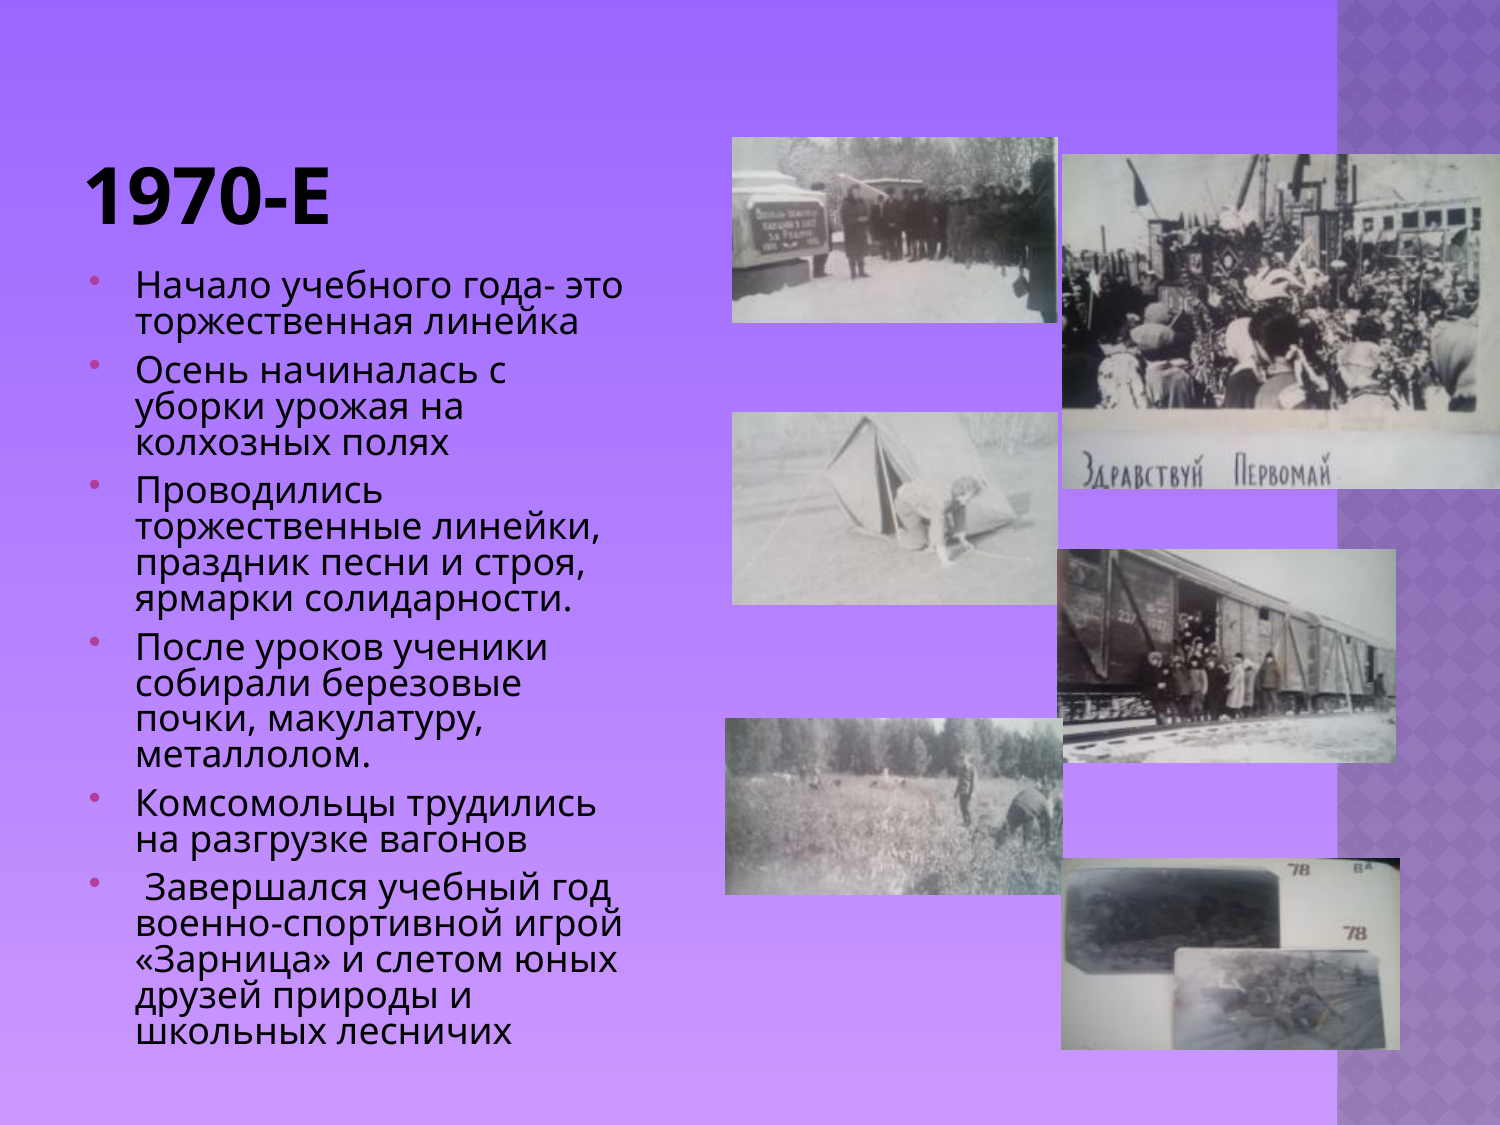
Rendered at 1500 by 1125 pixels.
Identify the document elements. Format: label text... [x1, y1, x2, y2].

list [1062, 154, 1500, 489]
title 1970-е [75, 52, 1263, 240]
list Начало учебного года- это торжественная линейка Осень начиналась с уборки урожая на колхозных полях Проводились торжественные линейки, праздник песни и строя, ярмарки солидарности. После уроков ученики собирали березовые почки, макулатуру, металлолом. Комсомольцы трудились на разгрузке вагонов Завершался учебный год военно-спортивной игрой «Зарница» и слетом юных друзей природы и школьных лесничих [74, 262, 653, 1006]
picture [724, 411, 1400, 1051]
picture [732, 136, 1059, 324]
